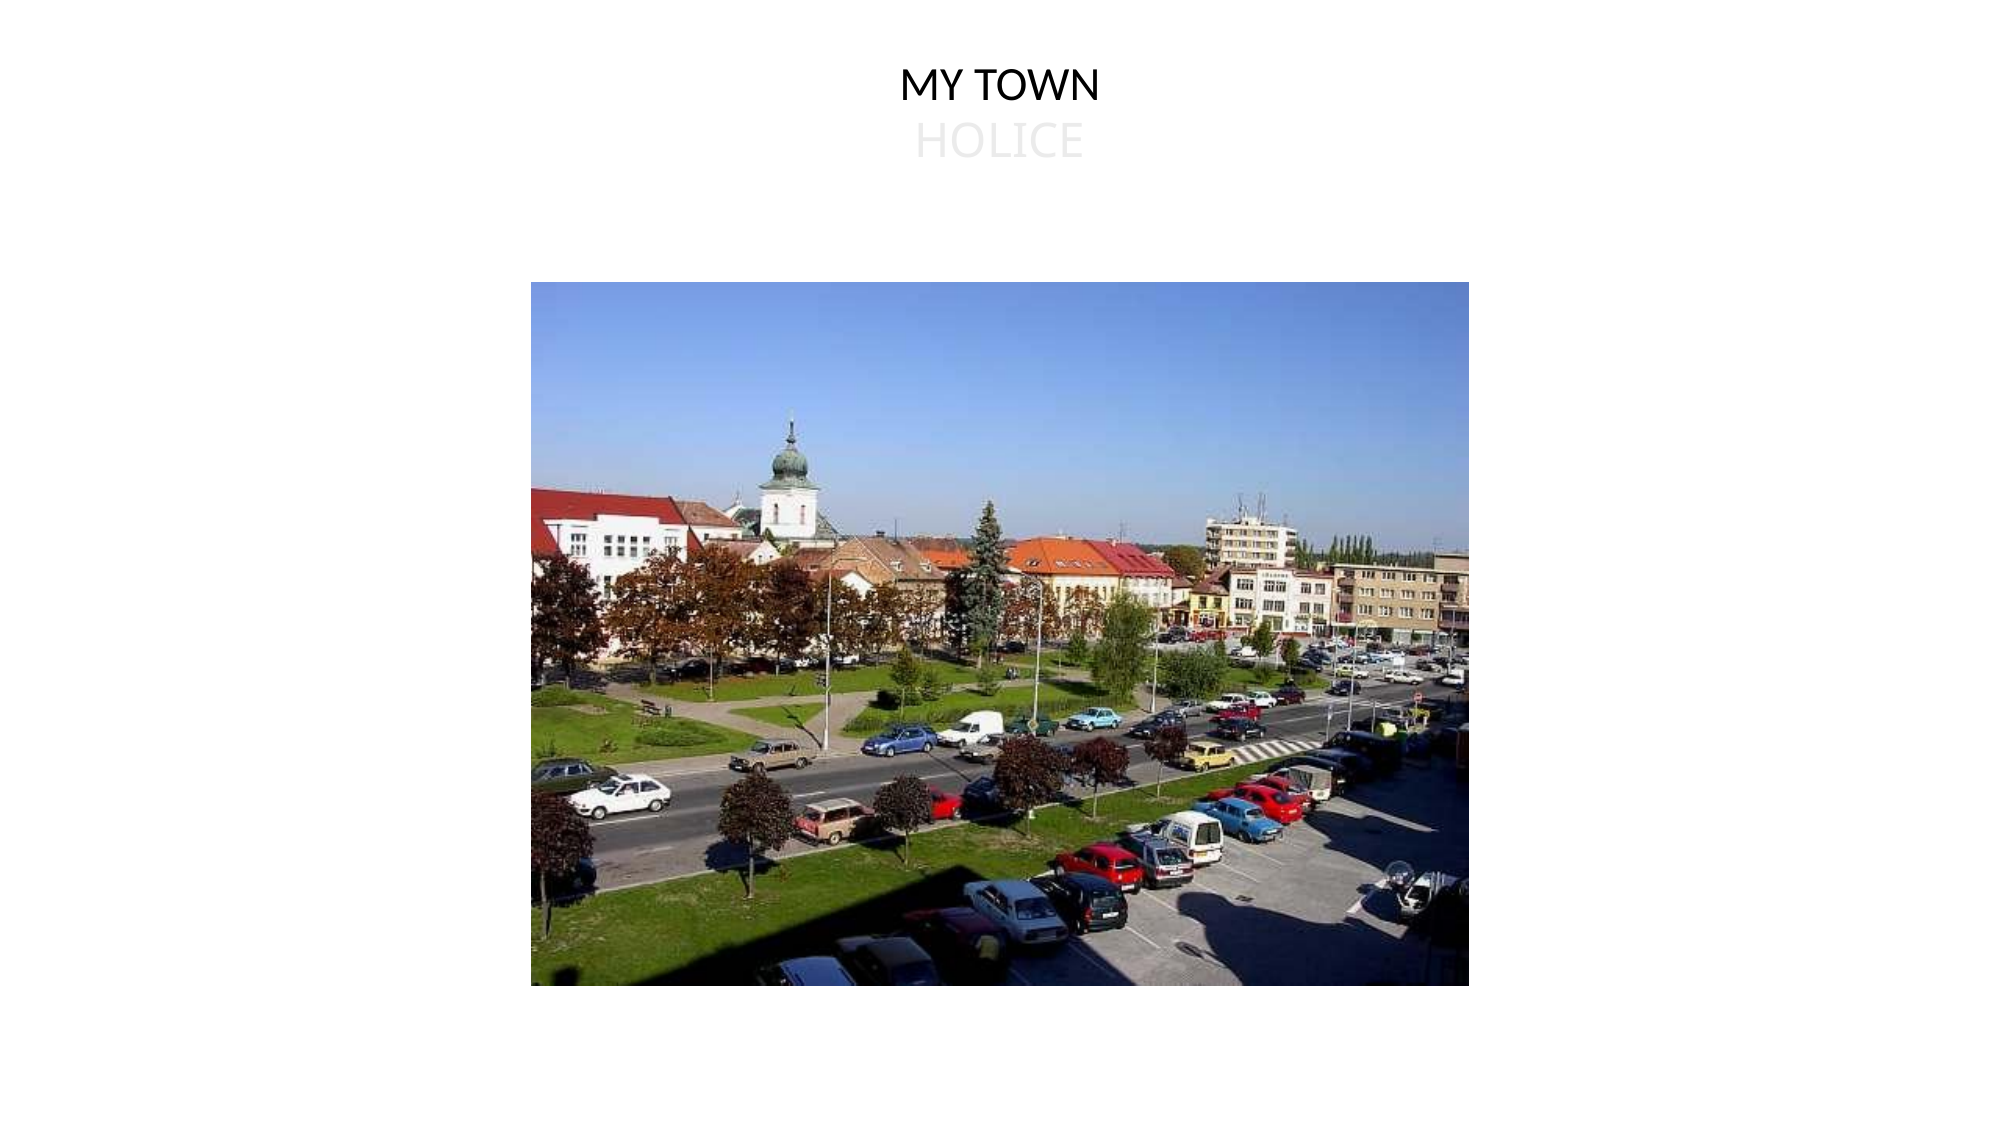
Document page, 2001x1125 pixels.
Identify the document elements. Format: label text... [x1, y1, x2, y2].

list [530, 281, 1469, 986]
title MY TOWN HOLICE [99, 45, 1900, 233]
